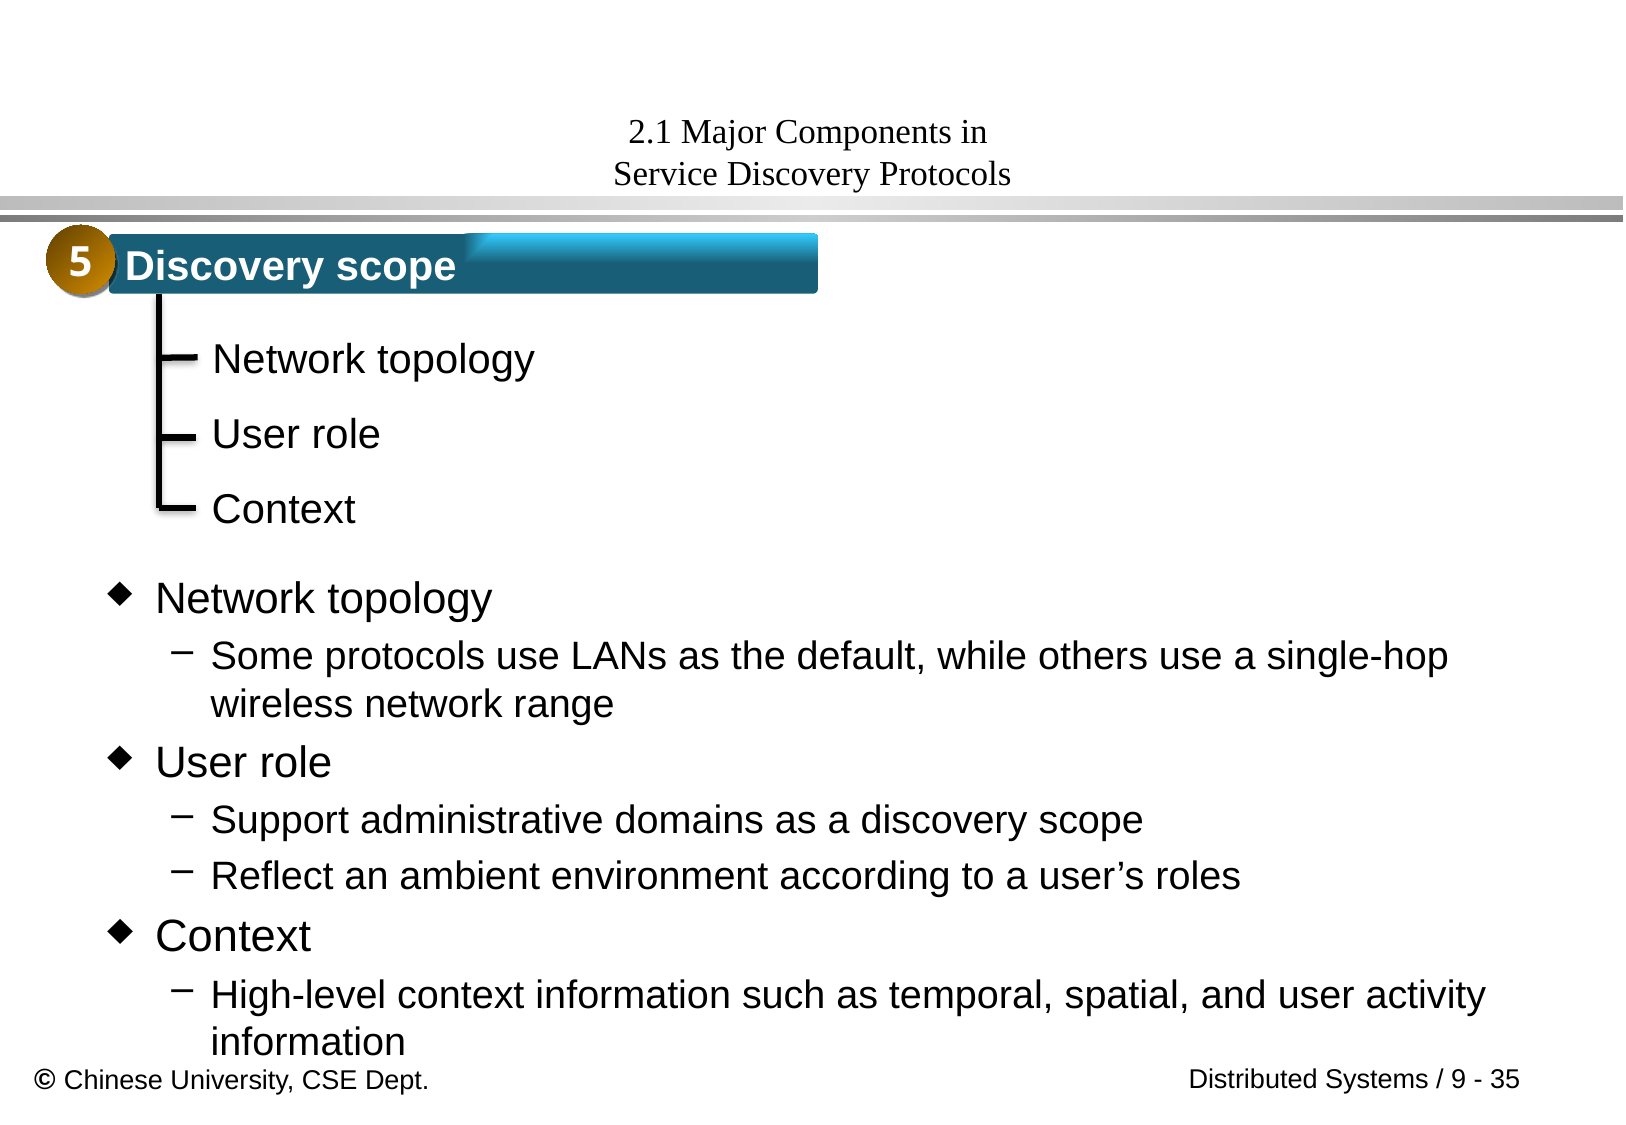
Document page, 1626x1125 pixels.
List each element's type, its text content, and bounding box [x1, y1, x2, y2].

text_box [46, 224, 819, 541]
title 2.1 Major Components in Service Discovery Protocols [49, 99, 1576, 201]
list Network topology Some protocols use LANs as the default, while others use a single-hop wireless network range User role Support administrative domains as a discovery scope Reflect an ambient environment according to a user’s roles Context High-level context information such as temporal, spatial, and user activity information [92, 562, 1601, 1076]
